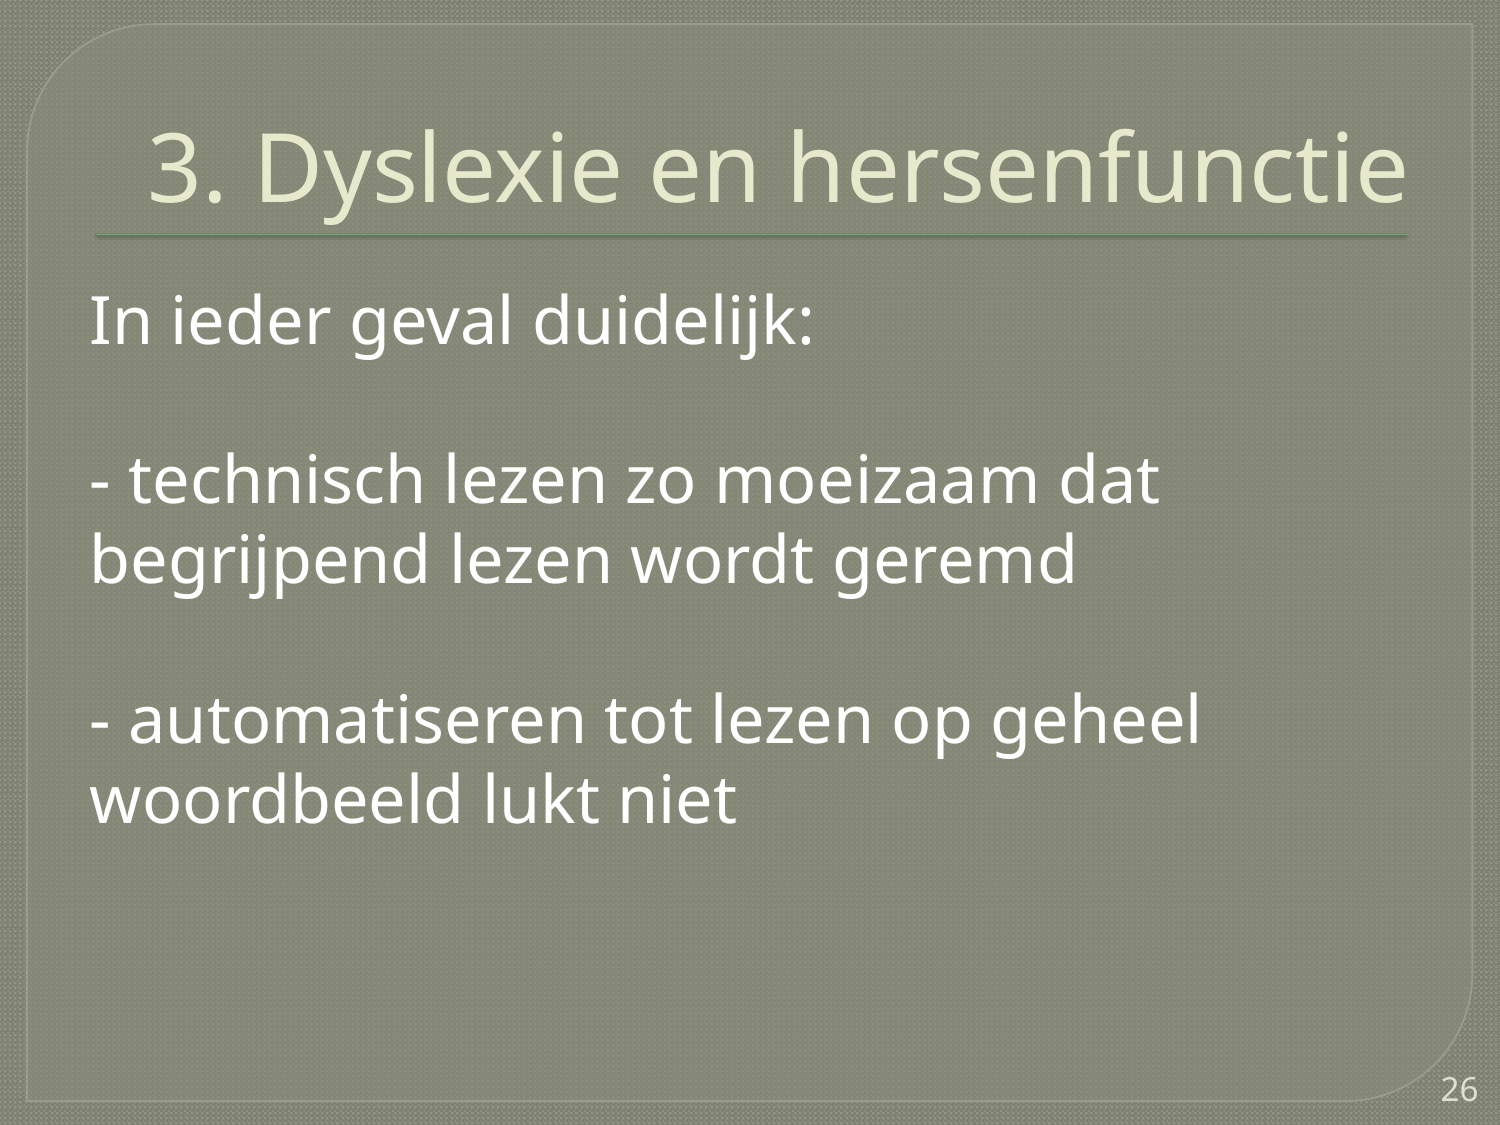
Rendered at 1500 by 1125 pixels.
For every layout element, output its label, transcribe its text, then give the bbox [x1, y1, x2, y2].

list In ieder geval duidelijk: - technisch lezen zo moeizaam dat begrijpend lezen wordt geremd - automatiseren tot lezen op geheel woordbeeld lukt niet [75, 270, 1425, 1013]
title 3. Dyslexie en hersenfunctie [75, 41, 1425, 230]
slide_number 26 [1417, 1068, 1494, 1114]
